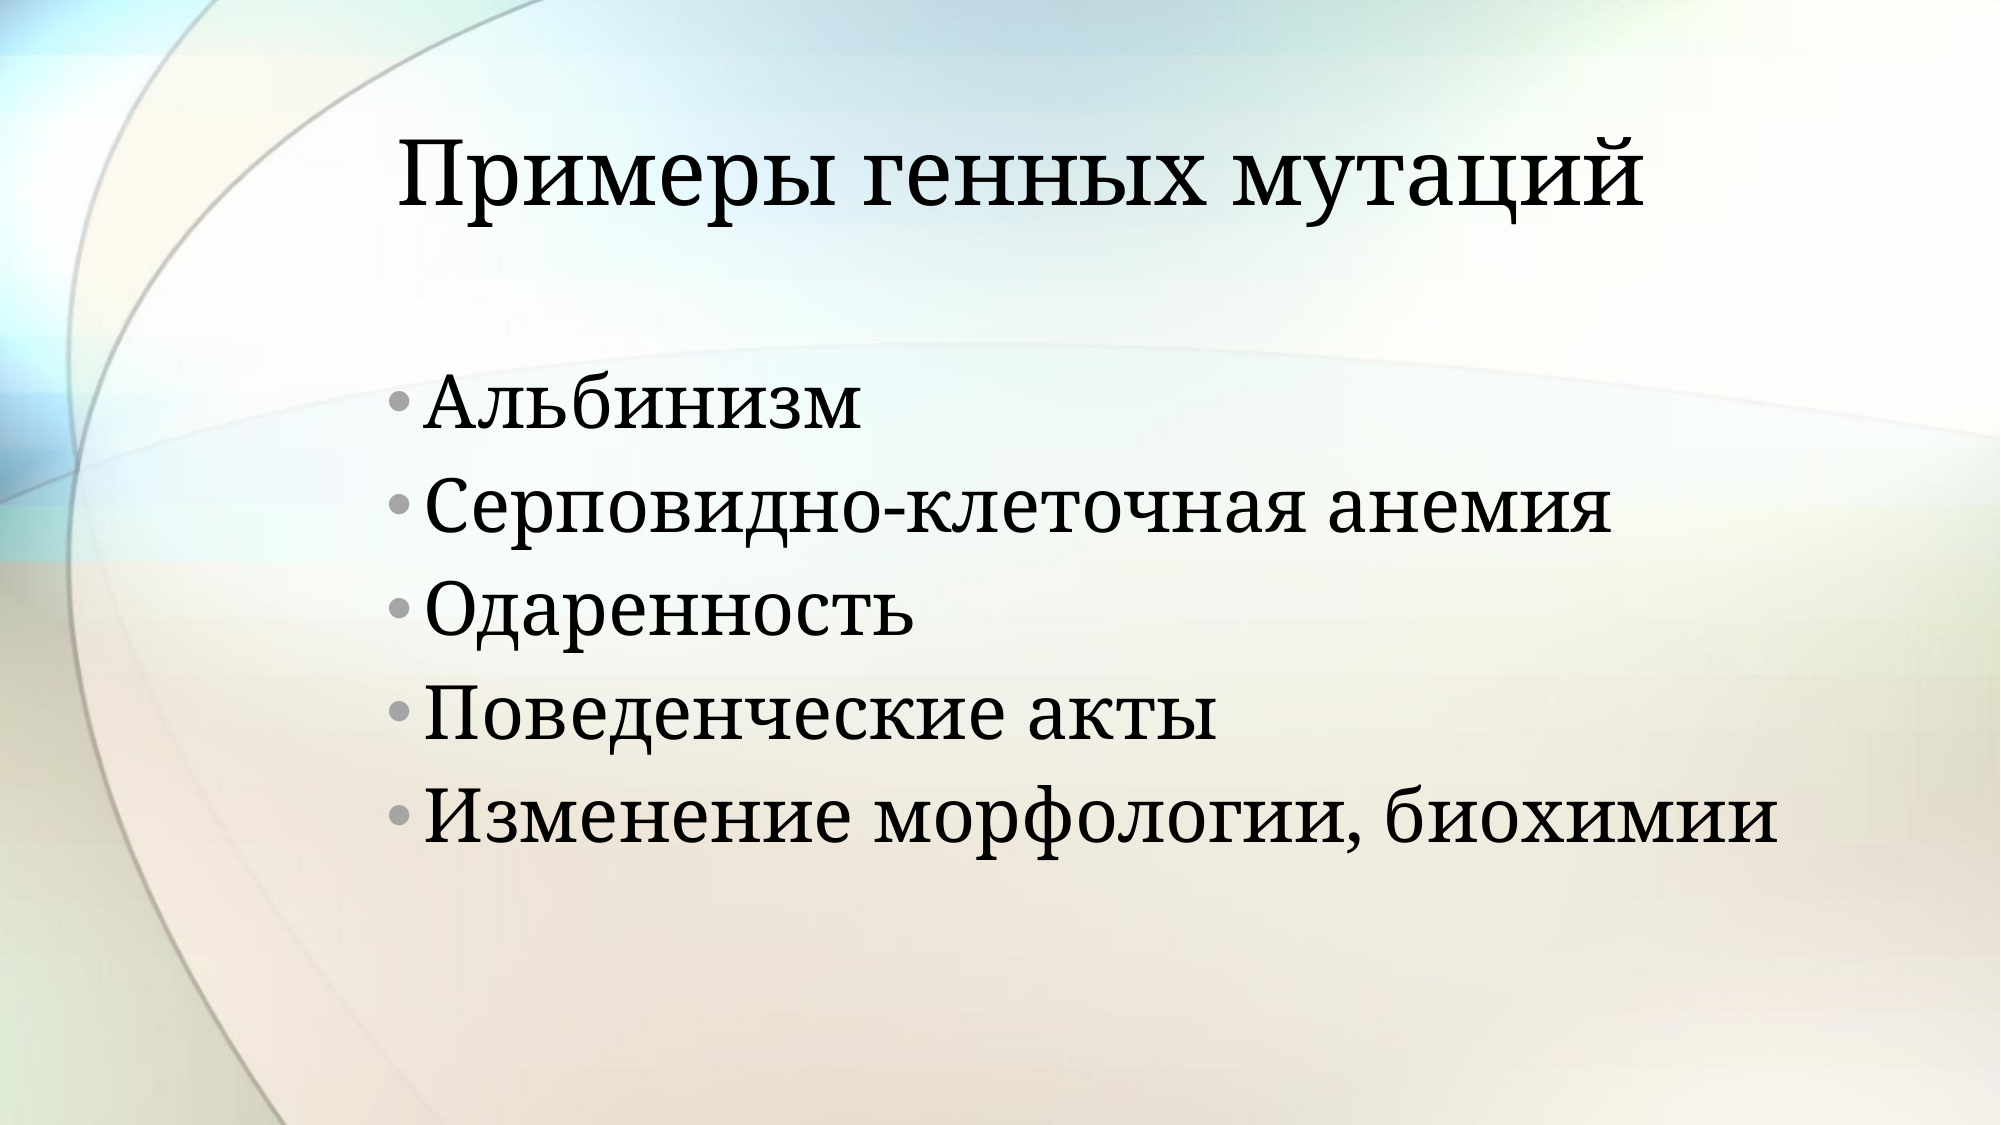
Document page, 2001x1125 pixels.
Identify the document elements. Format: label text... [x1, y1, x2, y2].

list Альбинизм Серповидно-клеточная анемия Одаренность Поведенческие акты Изменение морфологии, биохимии [371, 356, 1854, 1071]
title Примеры генных мутаций [381, 59, 1863, 278]
picture [0, 0, 2001, 1125]
